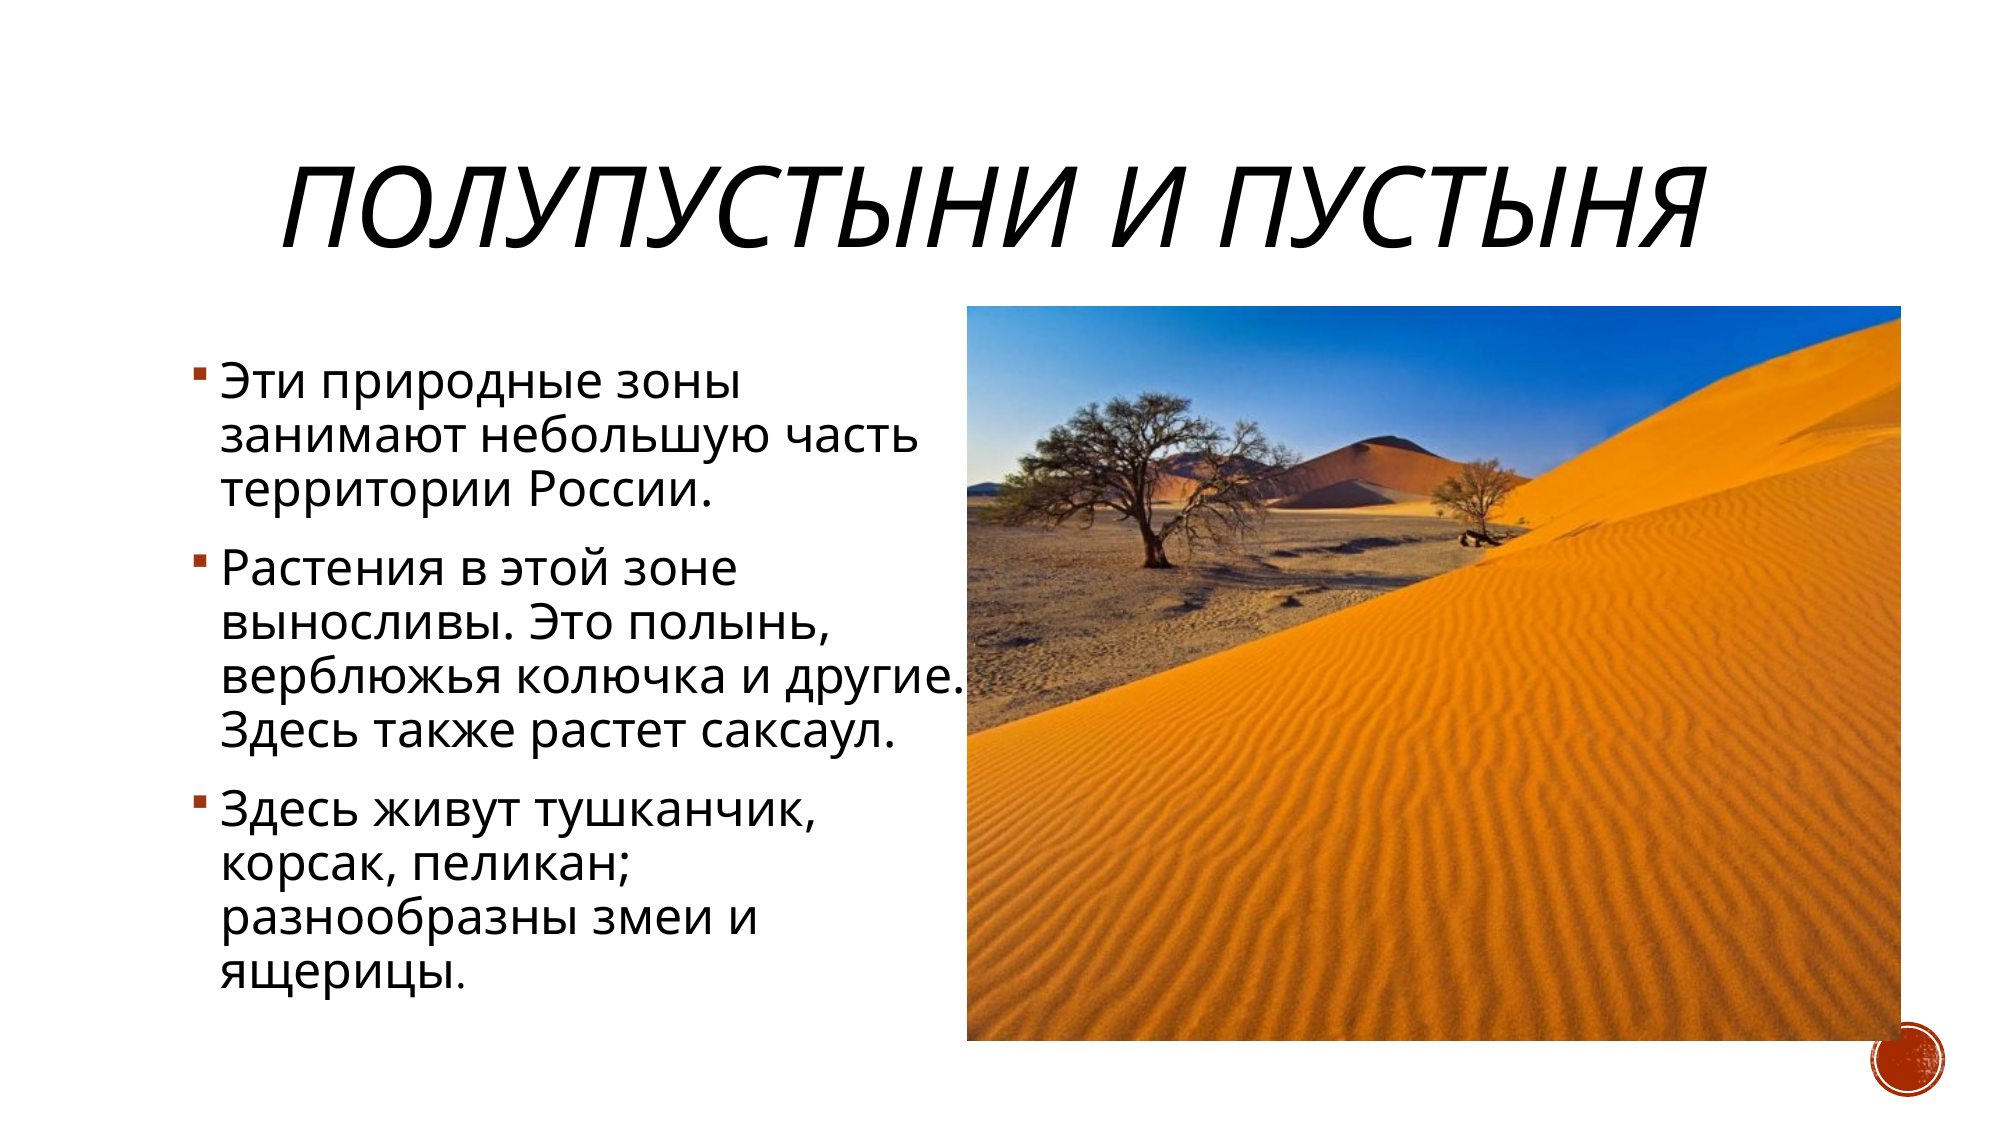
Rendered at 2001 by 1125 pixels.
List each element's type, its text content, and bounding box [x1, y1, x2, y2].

picture [967, 306, 1901, 1041]
list Эти природные зоны занимают небольшую часть территории России. Растения в этой зоне выносливы. Это полынь, верблюжья колючка и другие. Здесь также растет саксаул. Здесь живут тушканчик, корсак, пеликан; разнообразны змеи и ящерицы. [175, 348, 967, 1013]
title Полупустыни и пустыня [175, 79, 1826, 344]
